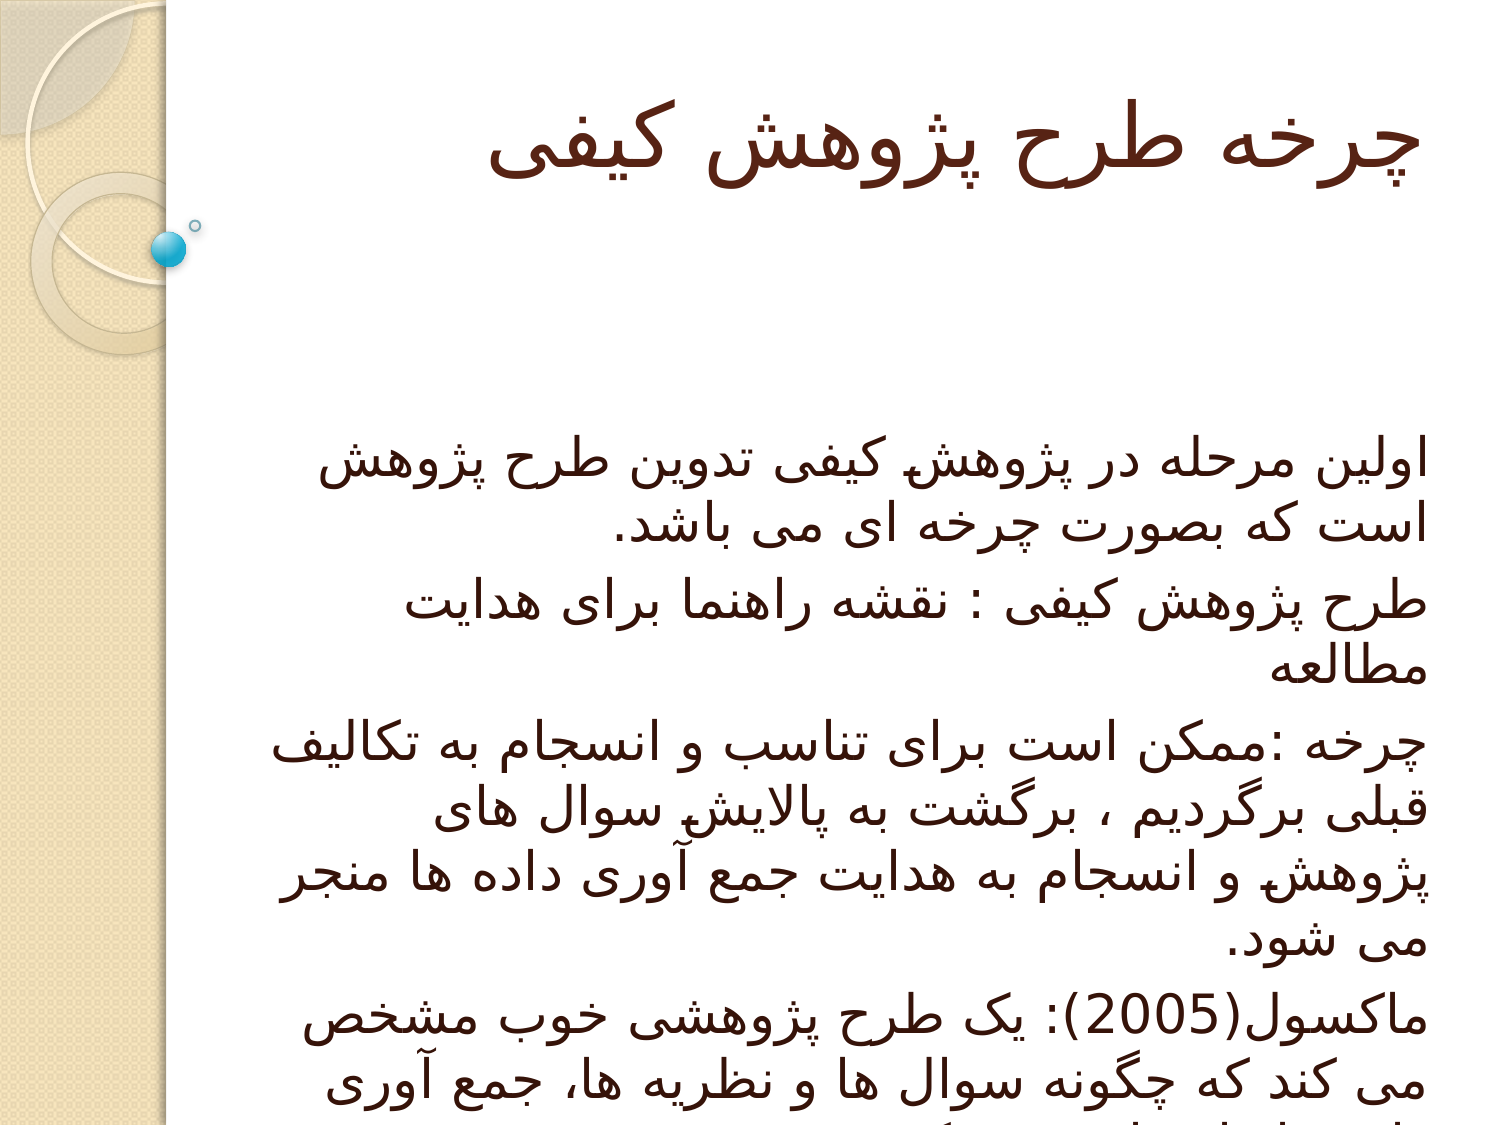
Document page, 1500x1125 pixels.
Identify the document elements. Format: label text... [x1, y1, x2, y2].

subtitle اولین مرحله در پژوهش کیفی تدوین طرح پژوهش است که بصورت چرخه ای می باشد. طرح پژوهش کیفی : نقشه راهنما برای هدایت مطالعه چرخه :ممکن است برای تناسب و انسجام به تکالیف قبلی برگردیم ، برگشت به پالایش سوال های پژوهش و انسجام به هدایت جمع آوری داده ها منجر می شود. ماکسول(2005): یک طرح پژوهشی خوب مشخص می کند که چگونه سوال ها و نظریه ها، جمع آوری داده ها را هدایت می کند. [234, 421, 1450, 1067]
title چرخه طرح پژوهش کیفی [234, 59, 1450, 301]
